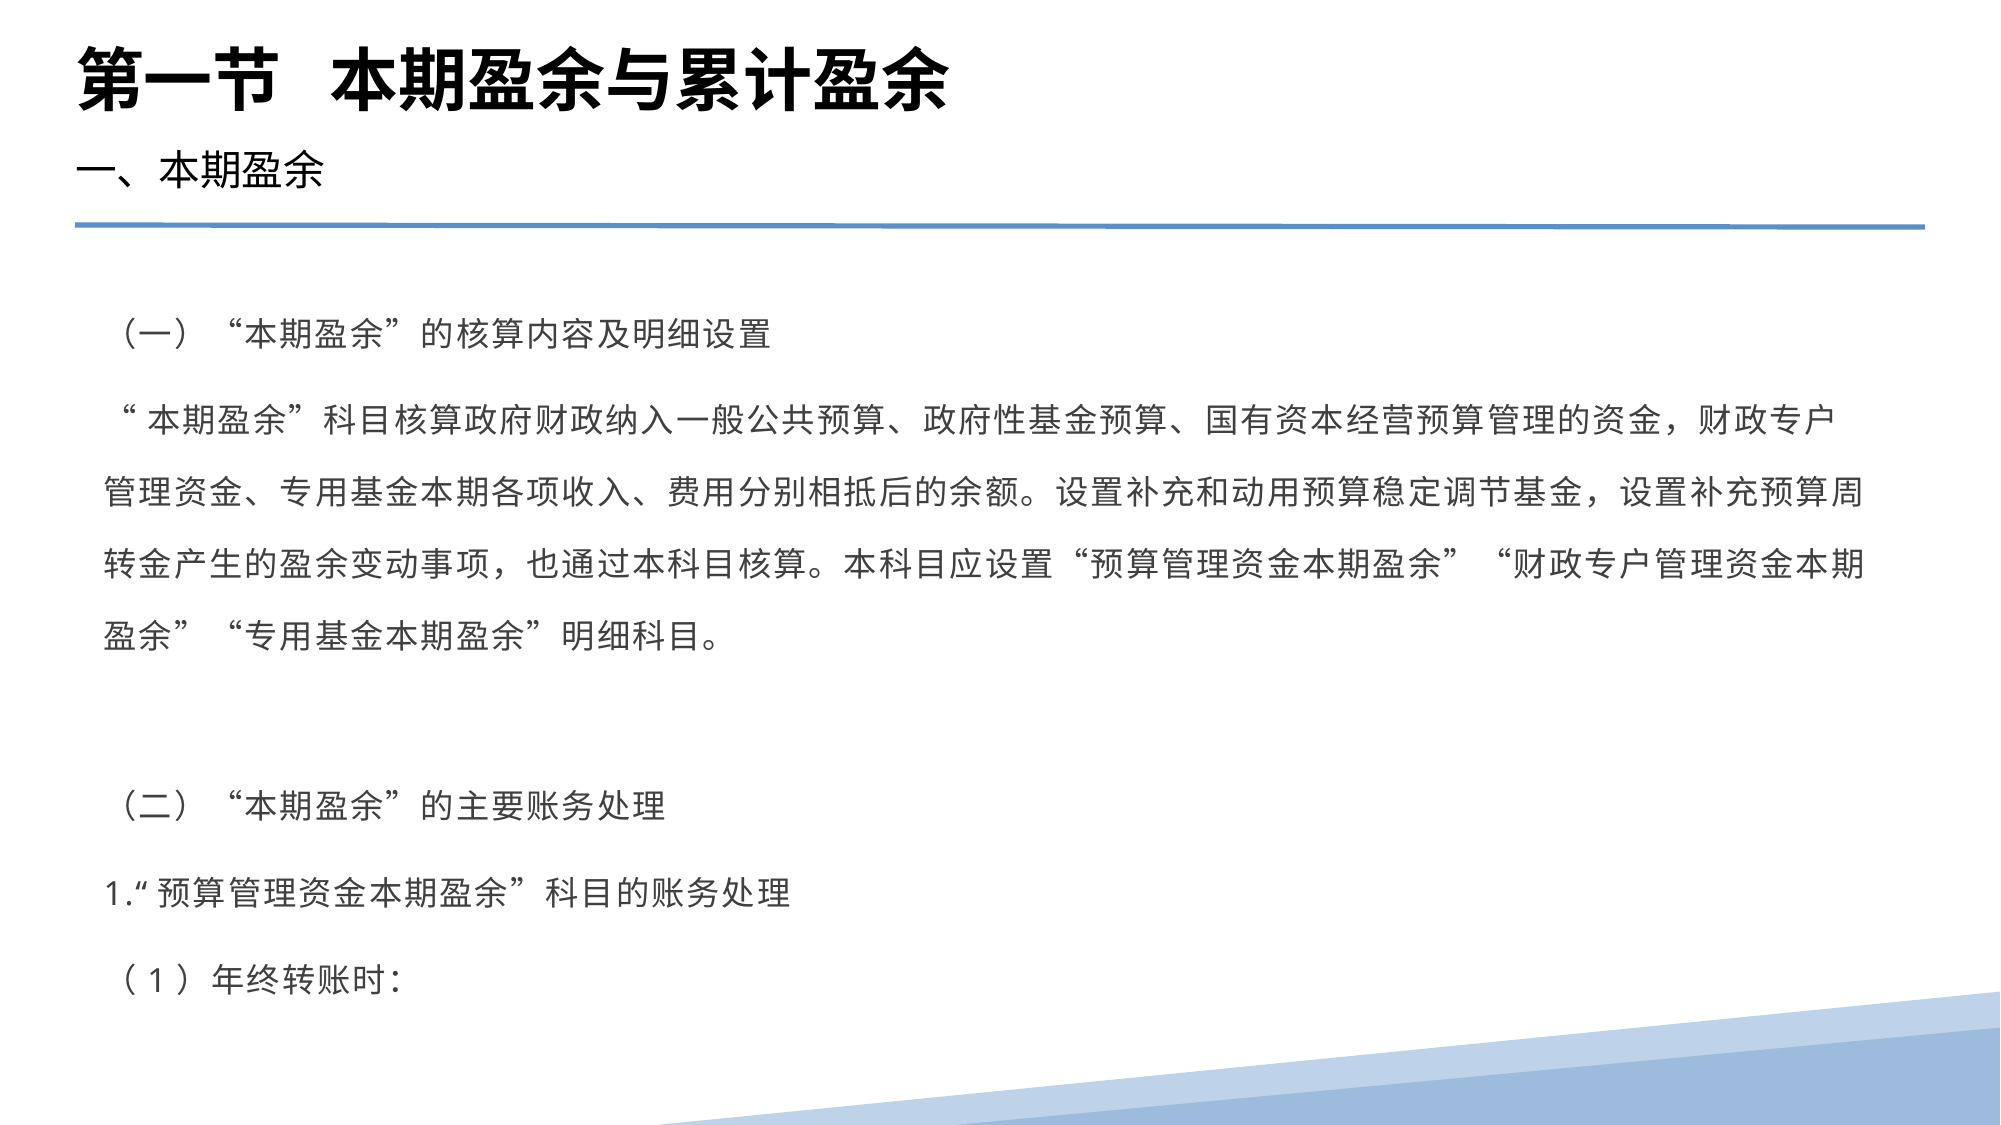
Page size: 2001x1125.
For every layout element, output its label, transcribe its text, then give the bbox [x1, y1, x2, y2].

text_box 一、本期盈余 [75, 124, 1925, 200]
text_box （一）“本期盈余”的核算内容及明细设置 “本期盈余”科目核算政府财政纳入一般公共预算、政府性基金预算、国有资本经营预算管理的资金，财政专户管理资金、专用基金本期各项收入、费用分别相抵后的余额。设置补充和动用预算稳定调节基金，设置补充预算周转金产生的盈余变动事项，也通过本科目核算。本科目应设置“预算管理资金本期盈余”“财政专户管理资金本期盈余”“专用基金本期盈余”明细科目。 （二）“本期盈余”的主要账务处理 1.“预算管理资金本期盈余”科目的账务处理 （1）年终转账时： [93, 279, 1884, 1018]
text_box 第一节 本期盈余与累计盈余 [75, 24, 1925, 124]
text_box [656, 991, 2000, 1125]
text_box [74, 224, 1925, 228]
